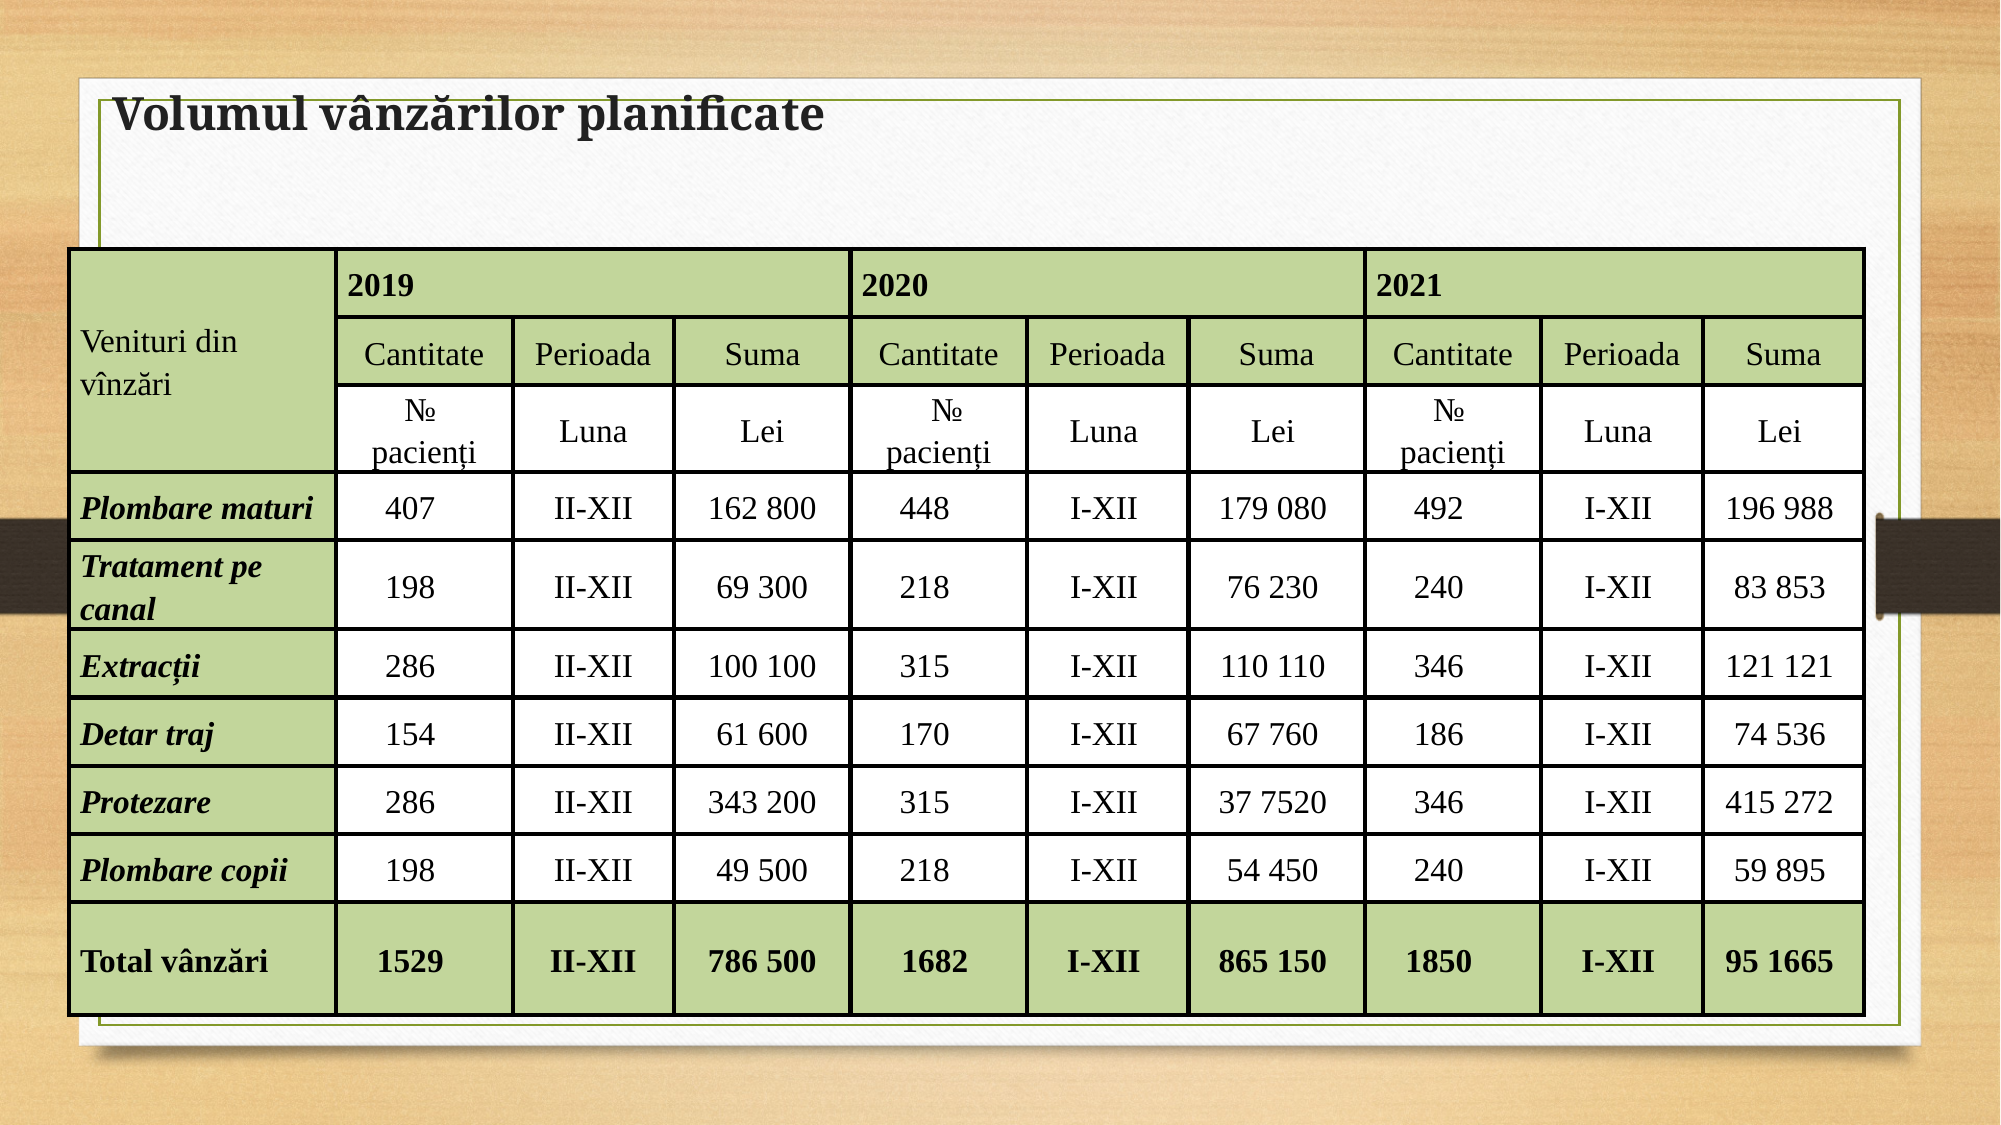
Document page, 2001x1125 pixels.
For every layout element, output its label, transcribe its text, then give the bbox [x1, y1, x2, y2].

table_cell 315 [853, 768, 1025, 832]
table_cell 54 450 [1191, 836, 1363, 900]
table_cell 415 272 [1705, 768, 1862, 832]
table_cell 315 [853, 631, 1025, 695]
table_cell II-XII [515, 836, 672, 900]
table_cell 179 080 [1191, 474, 1363, 538]
table_cell I-XII [1543, 700, 1701, 764]
table_cell № pacienți [338, 387, 511, 470]
table_cell I-XII [1029, 631, 1186, 695]
table_cell Lei [676, 387, 848, 470]
table_cell Plombare maturi [71, 474, 334, 538]
table_cell 121 121 [1705, 631, 1862, 695]
table_cell Suma [676, 319, 848, 383]
table_cell I-XII [1543, 836, 1701, 900]
table_cell 407 [338, 474, 511, 538]
table_cell Luna [1543, 387, 1701, 470]
table_cell № pacienți [1367, 387, 1539, 470]
table_cell Luna [515, 387, 672, 470]
table_cell 218 [853, 836, 1025, 900]
table_cell 100 100 [676, 631, 848, 695]
table_cell 83 853 [1705, 542, 1862, 627]
table_cell Perioada [1543, 319, 1701, 383]
table_cell I-XII [1543, 768, 1701, 832]
table_cell II-XII [515, 904, 672, 1013]
table_cell I-XII [1543, 904, 1701, 1013]
table_cell 37 7520 [1191, 768, 1363, 832]
table_cell Lei [1705, 387, 1862, 470]
table_cell 76 230 [1191, 542, 1363, 627]
table_cell 346 [1367, 631, 1539, 695]
table_cell 492 [1367, 474, 1539, 538]
table_cell II-XII [515, 700, 672, 764]
table_cell 198 [338, 542, 511, 627]
table_cell Cantitate [853, 319, 1025, 383]
table_cell 196 988 [1705, 474, 1862, 538]
table_cell 286 [338, 768, 511, 832]
table_cell I-XII [1543, 474, 1701, 538]
table_cell 343 200 [676, 768, 848, 832]
table_header 2019 [338, 251, 848, 315]
table_cell I-XII [1029, 768, 1186, 832]
table_cell 218 [853, 542, 1025, 627]
table_cell 186 [1367, 700, 1539, 764]
table_cell 786 500 [676, 904, 848, 1013]
table_cell 1850 [1367, 904, 1539, 1013]
title Volumul vânzărilor planificate [97, 73, 1898, 151]
table_cell 67 760 [1191, 700, 1363, 764]
table_cell 240 [1367, 542, 1539, 627]
table_cell Tratament pe canal [71, 542, 334, 627]
table_cell I-XII [1029, 700, 1186, 764]
table_cell 74 536 [1705, 700, 1862, 764]
table_cell I-XII [1029, 836, 1186, 900]
table_cell Plombare copii [71, 836, 334, 900]
table_cell Perioada [1029, 319, 1186, 383]
table_cell 240 [1367, 836, 1539, 900]
table_cell 346 [1367, 768, 1539, 832]
table_cell 110 110 [1191, 631, 1363, 695]
table_header 2020 [853, 251, 1363, 315]
table_cell Total vânzări [71, 904, 334, 1013]
table_cell Luna [1029, 387, 1186, 470]
table_cell 170 [853, 700, 1025, 764]
table_cell 69 300 [676, 542, 848, 627]
table_cell 1529 [338, 904, 511, 1013]
picture [0, 0, 2001, 1125]
table_cell 286 [338, 631, 511, 695]
table_cell 154 [338, 700, 511, 764]
table_cell Protezare [71, 768, 334, 832]
table_cell 61 600 [676, 700, 848, 764]
table_cell Perioada [515, 319, 672, 383]
table_cell I-XII [1029, 474, 1186, 538]
table_cell Suma [1705, 319, 1862, 383]
table_cell 59 895 [1705, 836, 1862, 900]
table_cell I-XII [1543, 631, 1701, 695]
table_cell II-XII [515, 542, 672, 627]
table_cell II-XII [515, 474, 672, 538]
table_cell 198 [338, 836, 511, 900]
table_cell Cantitate [1367, 319, 1539, 383]
table_cell 49 500 [676, 836, 848, 900]
table_cell II-XII [515, 631, 672, 695]
table_cell I-XII [1029, 904, 1186, 1013]
table_cell I-XII [1029, 542, 1186, 627]
table_header Venituri din vînzări [71, 251, 334, 470]
table_cell 1682 [853, 904, 1025, 1013]
table_cell Cantitate [338, 319, 511, 383]
table_cell 865 150 [1191, 904, 1363, 1013]
table_header 2021 [1367, 251, 1862, 315]
table_cell 162 800 [676, 474, 848, 538]
table_cell Lei [1191, 387, 1363, 470]
table_cell Extracții [71, 631, 334, 695]
table_cell Detar traj [71, 700, 334, 764]
table_cell Suma [1191, 319, 1363, 383]
table_cell 448 [853, 474, 1025, 538]
table_cell II-XII [515, 768, 672, 832]
table_cell I-XII [1543, 542, 1701, 627]
table_cell 95 1665 [1705, 904, 1862, 1013]
table_cell № pacienți [853, 387, 1025, 470]
